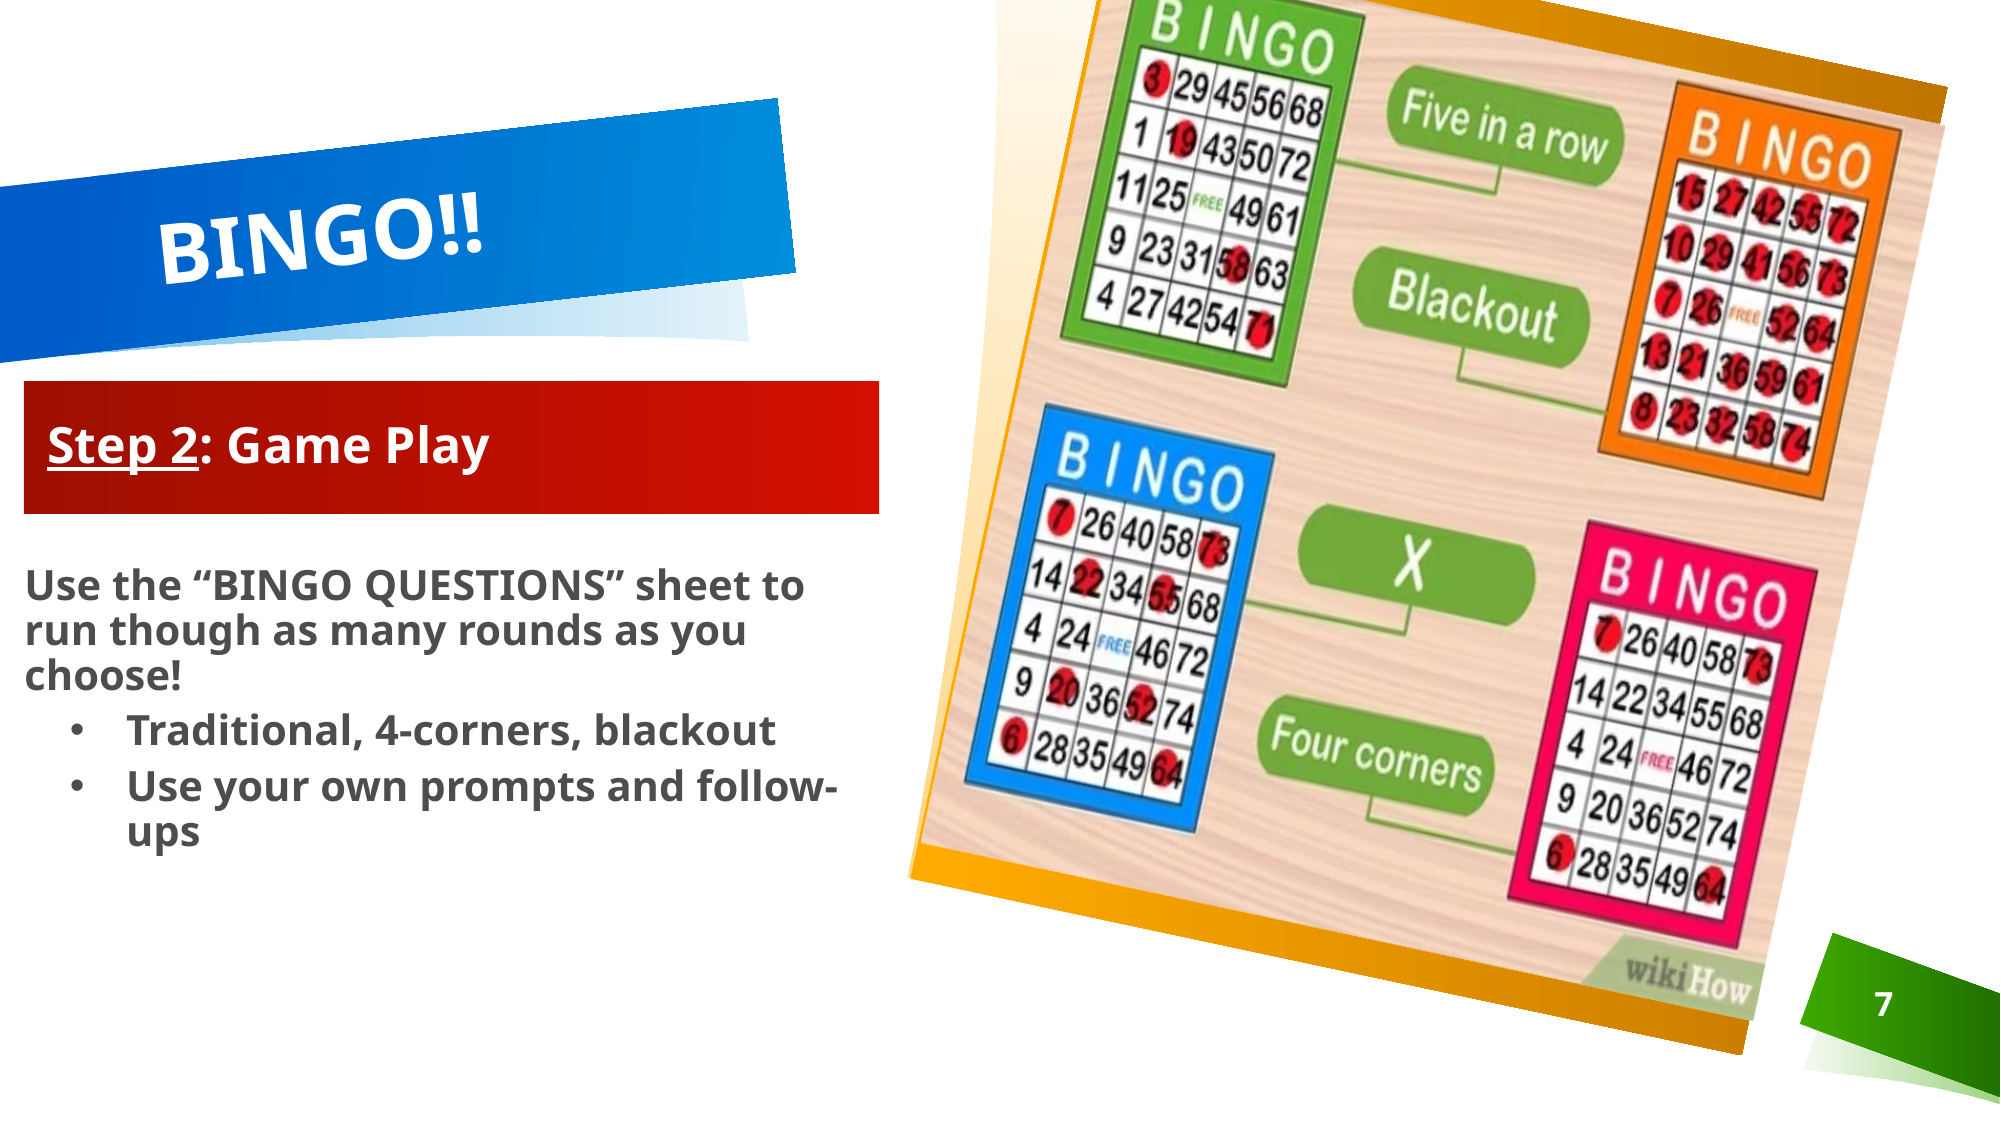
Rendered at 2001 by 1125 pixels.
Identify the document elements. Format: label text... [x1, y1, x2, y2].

picture [922, 0, 1945, 1020]
list Step 2: Game Play [23, 381, 880, 514]
slide_number 7 [1831, 975, 1937, 1036]
title BINGO!! [134, 124, 789, 312]
list Use the “BINGO QUESTIONS” sheet to run though as many rounds as you choose! Traditional, 4-corners, blackout Use your own prompts and follow-ups [9, 556, 880, 1107]
